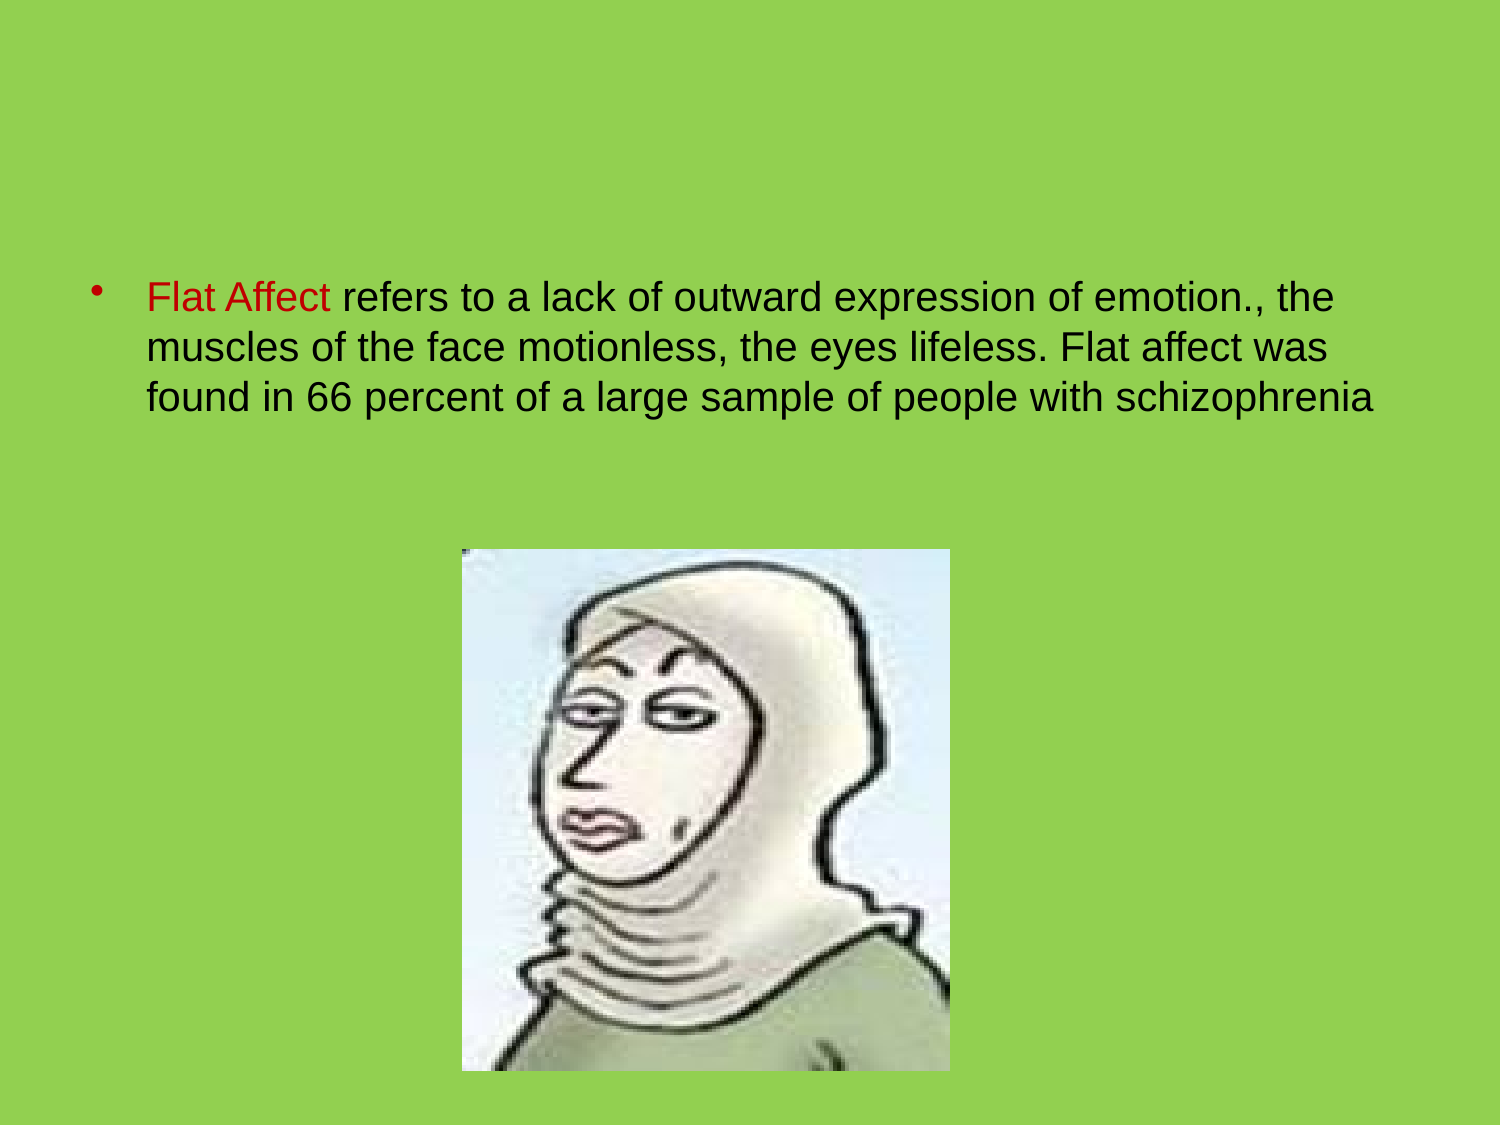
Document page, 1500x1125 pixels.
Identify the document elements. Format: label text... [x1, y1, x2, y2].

picture [462, 549, 951, 1071]
list Flat Affect refers to a lack of outward expression of emotion., the muscles of the face motionless, the eyes lifeless. Flat affect was found in 66 percent of a large sample of people with schizophrenia [75, 262, 1425, 1005]
